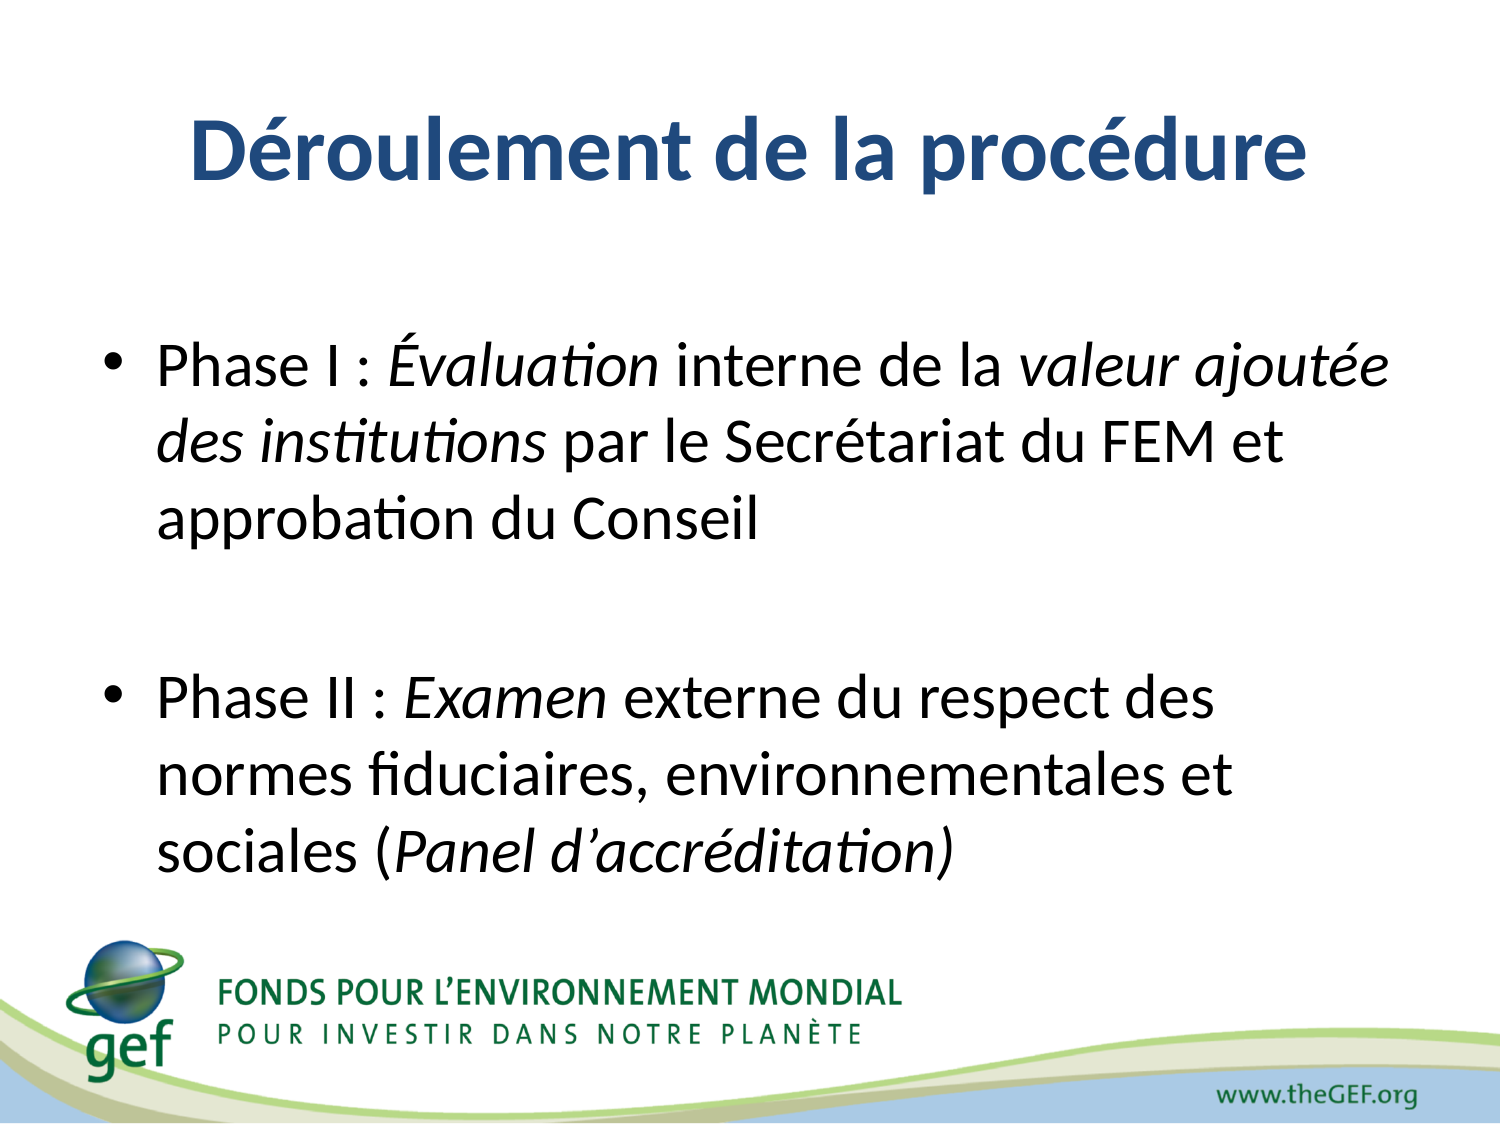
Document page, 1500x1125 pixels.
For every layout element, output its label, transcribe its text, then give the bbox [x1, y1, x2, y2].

list Phase I : Évaluation interne de la valeur ajoutée des institutions par le Secrétariat du FEM et approbation du Conseil Phase II : Examen externe du respect des normes fiduciaires, environnementales et sociales (Panel d’accréditation) [87, 224, 1438, 901]
title Déroulement de la procédure [74, 49, 1426, 238]
picture [0, 912, 1500, 1125]
